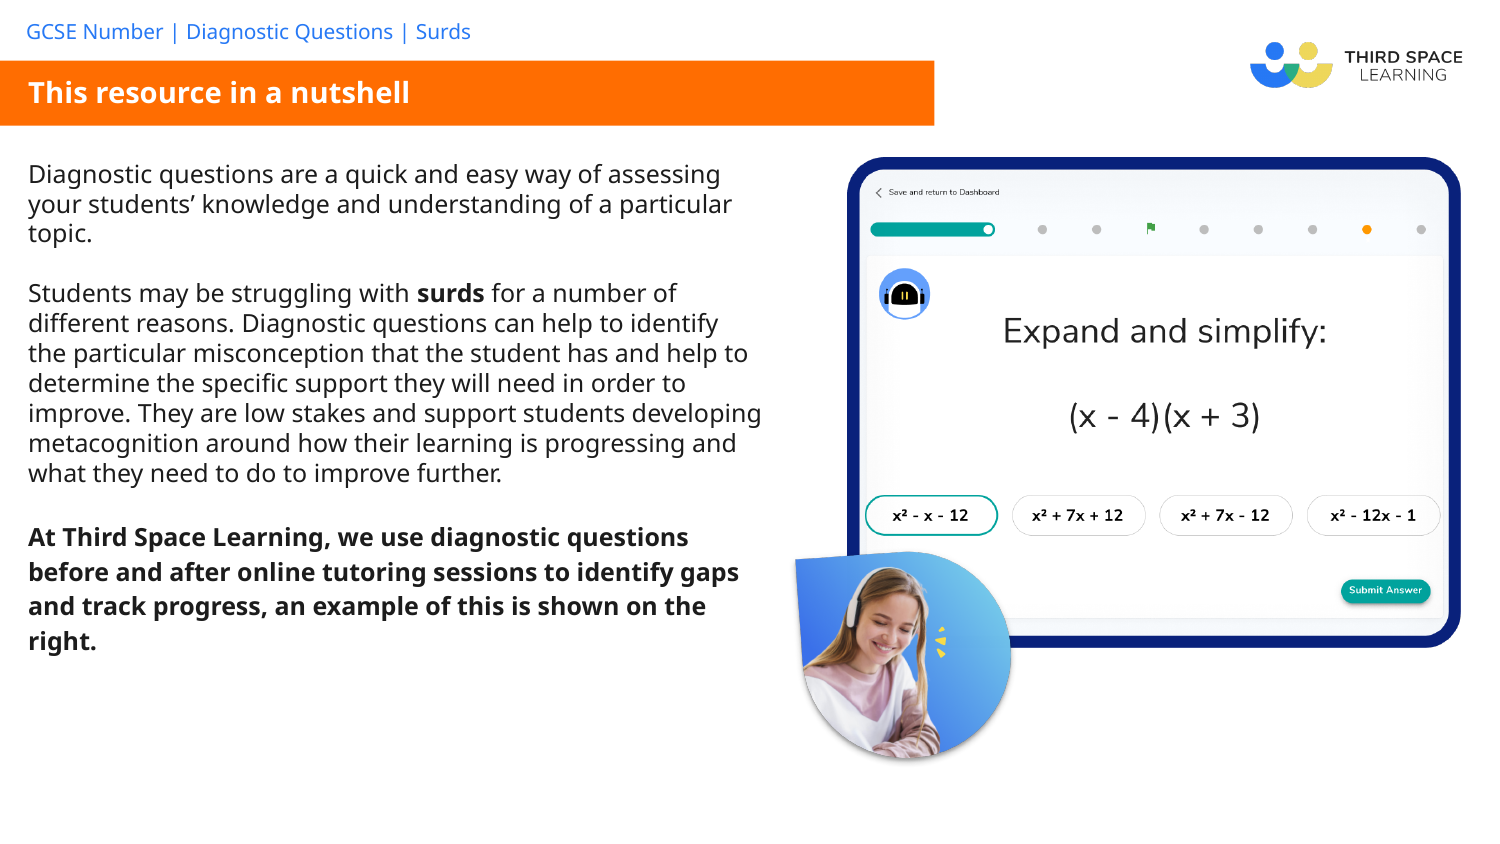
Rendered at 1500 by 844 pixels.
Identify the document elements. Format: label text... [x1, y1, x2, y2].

text_box Diagnostic questions are a quick and easy way of assessing your students’ knowledge and understanding of a particular topic. Students may be struggling with surds for a number of different reasons. Diagnostic questions can help to identify the particular misconception that the student has and help to determine the specific support they will need in order to improve. They are low stakes and support students developing metacognition around how their learning is progressing and what they need to do to improve further. At Third Space Learning, we use diagnostic questions before and after online tutoring sessions to identify gaps and track progress, an example of this is shown on the right. [13, 157, 780, 785]
picture [1250, 33, 1465, 99]
picture [777, 157, 1461, 787]
text_box This resource in a nutshell [13, 59, 551, 125]
